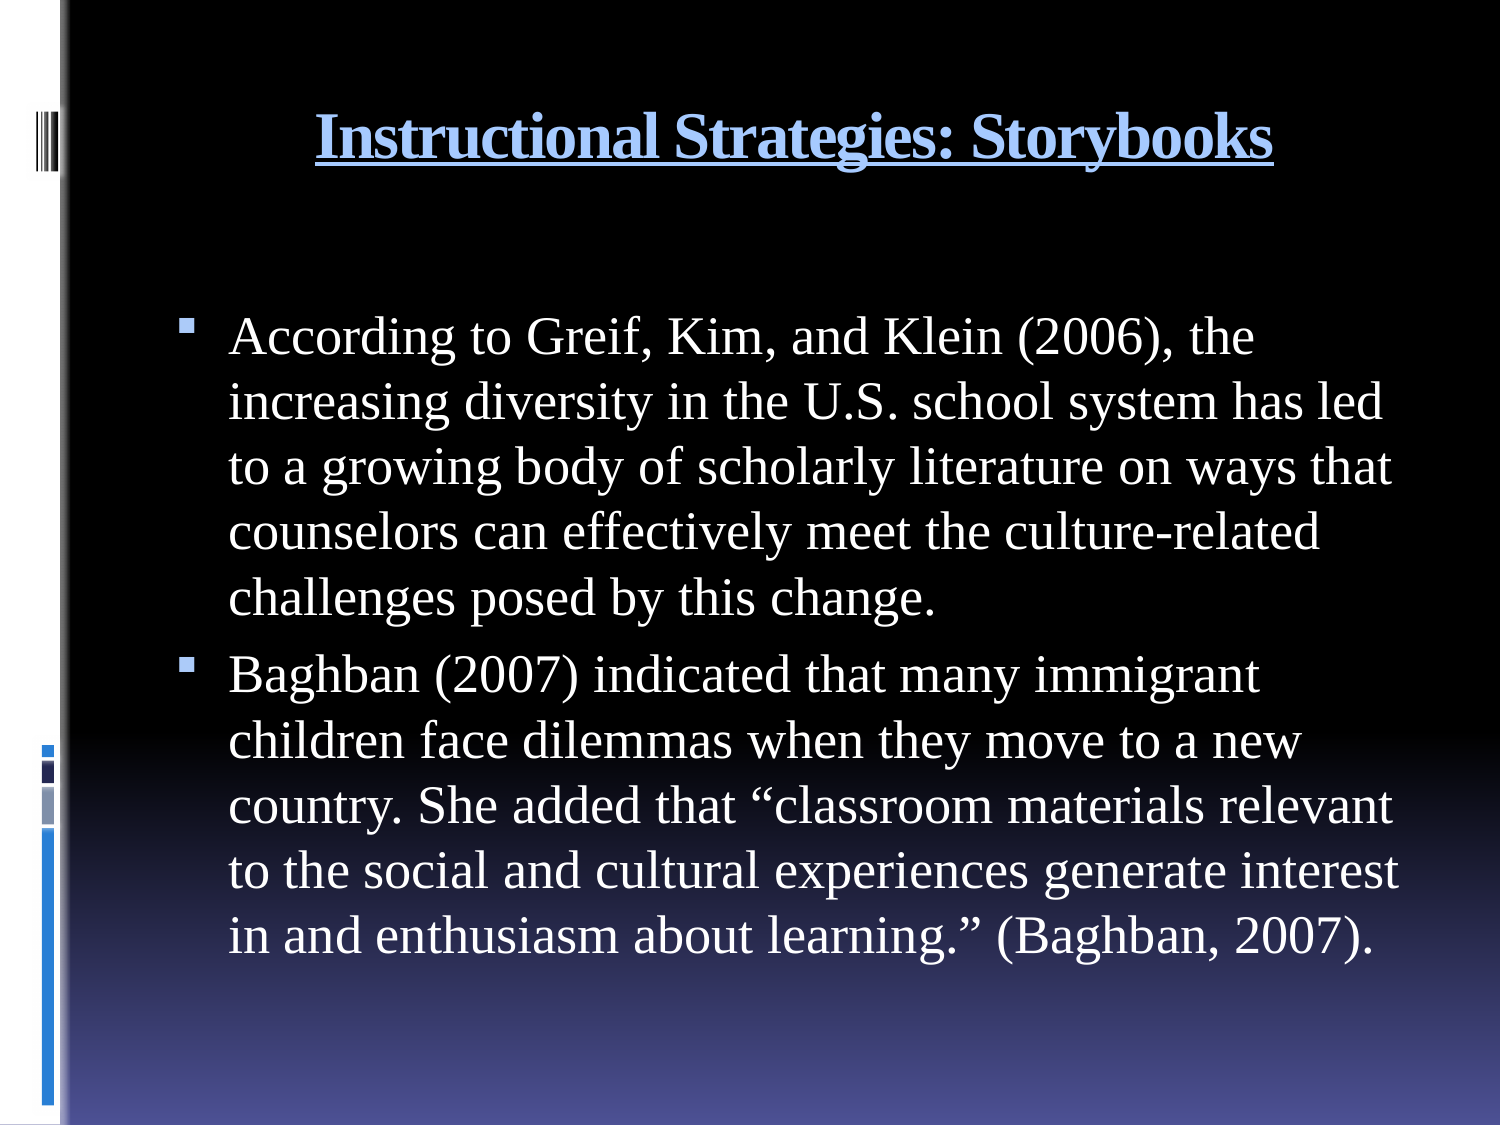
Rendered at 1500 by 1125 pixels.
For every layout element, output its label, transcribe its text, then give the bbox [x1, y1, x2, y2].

title Instructional Strategies: Storybooks [150, 83, 1425, 234]
list According to Greif, Kim, and Klein (2006), the increasing diversity in the U.S. school system has led to a growing body of scholarly literature on ways that counselors can effectively meet the culture-related challenges posed by this change. Baghban (2007) indicated that many immigrant children face dilemmas when they move to a new country. She added that “classroom materials relevant to the social and cultural experiences generate interest in and enthusiasm about learning.” (Baghban, 2007). [150, 292, 1425, 1043]
